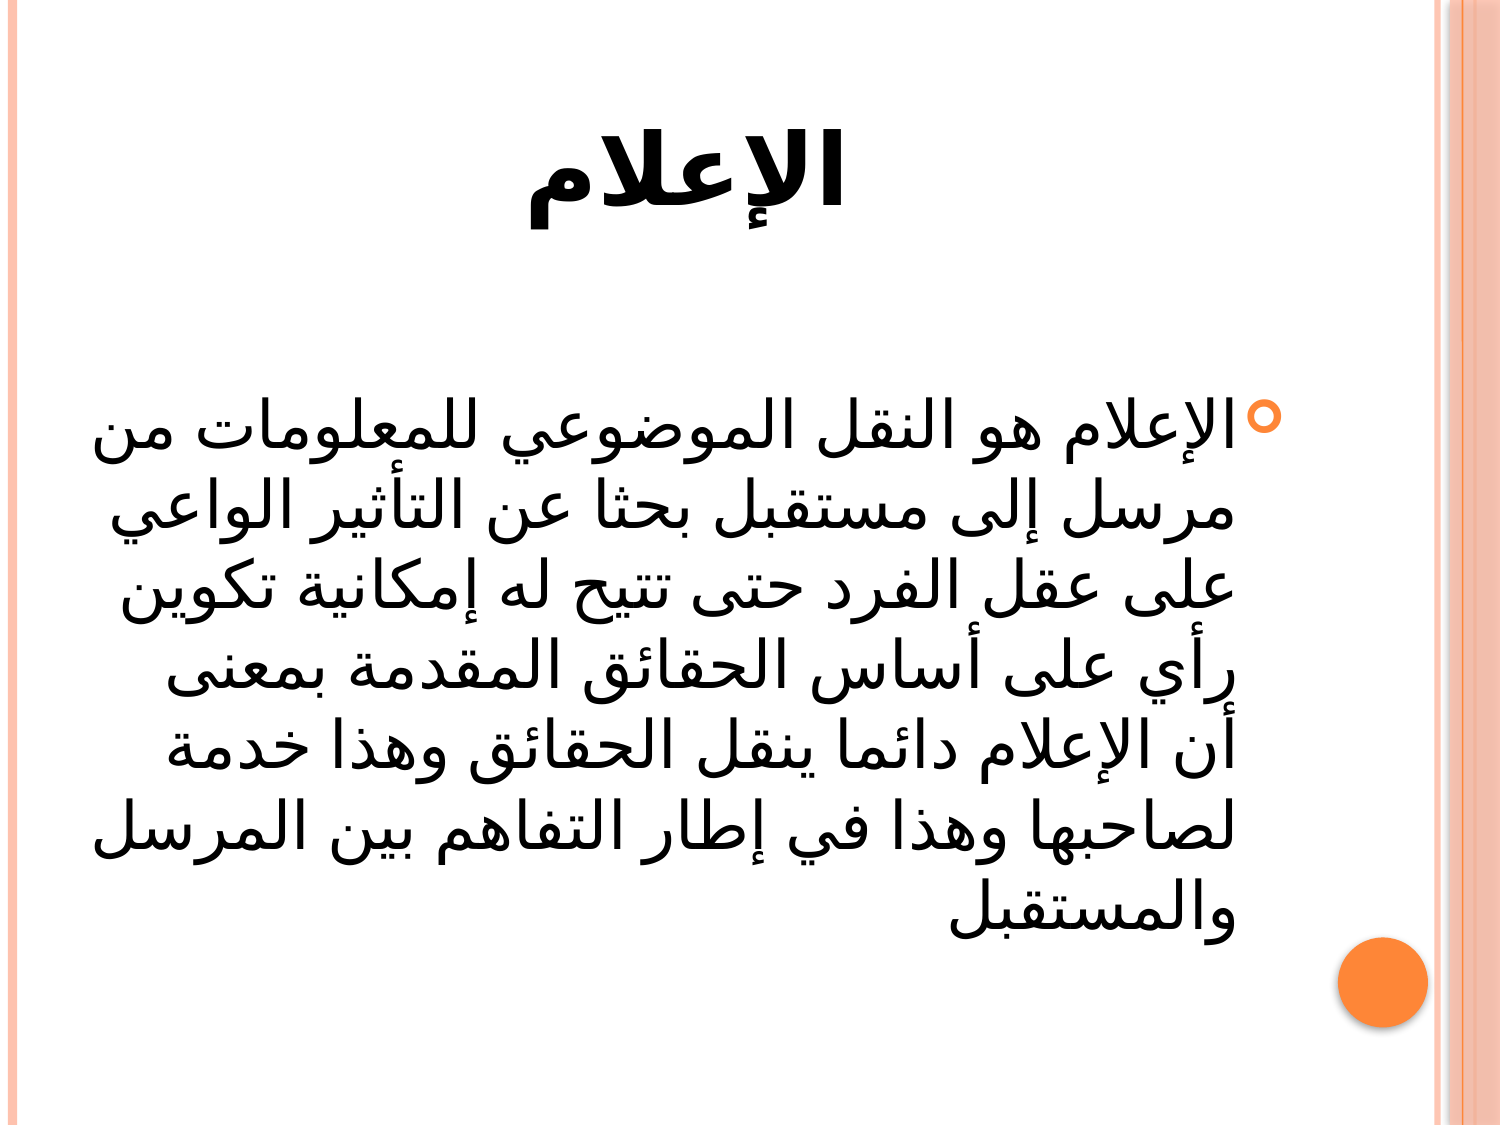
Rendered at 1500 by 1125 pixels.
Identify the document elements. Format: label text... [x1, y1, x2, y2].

list الإعلام هو النقل الموضوعي للمعلومات من مرسل إلى مستقبل بحثا عن التأثير الواعي على عقل الفرد حتى تتيح له إمكانية تكوين رأي على أساس الحقائق المقدمة بمعنى أن الإعلام دائما ينقل الحقائق وهذا خدمة لصاحبها وهذا في إطار التفاهم بين المرسل والمستقبل [75, 262, 1300, 1062]
title الإعلام [75, 45, 1300, 233]
